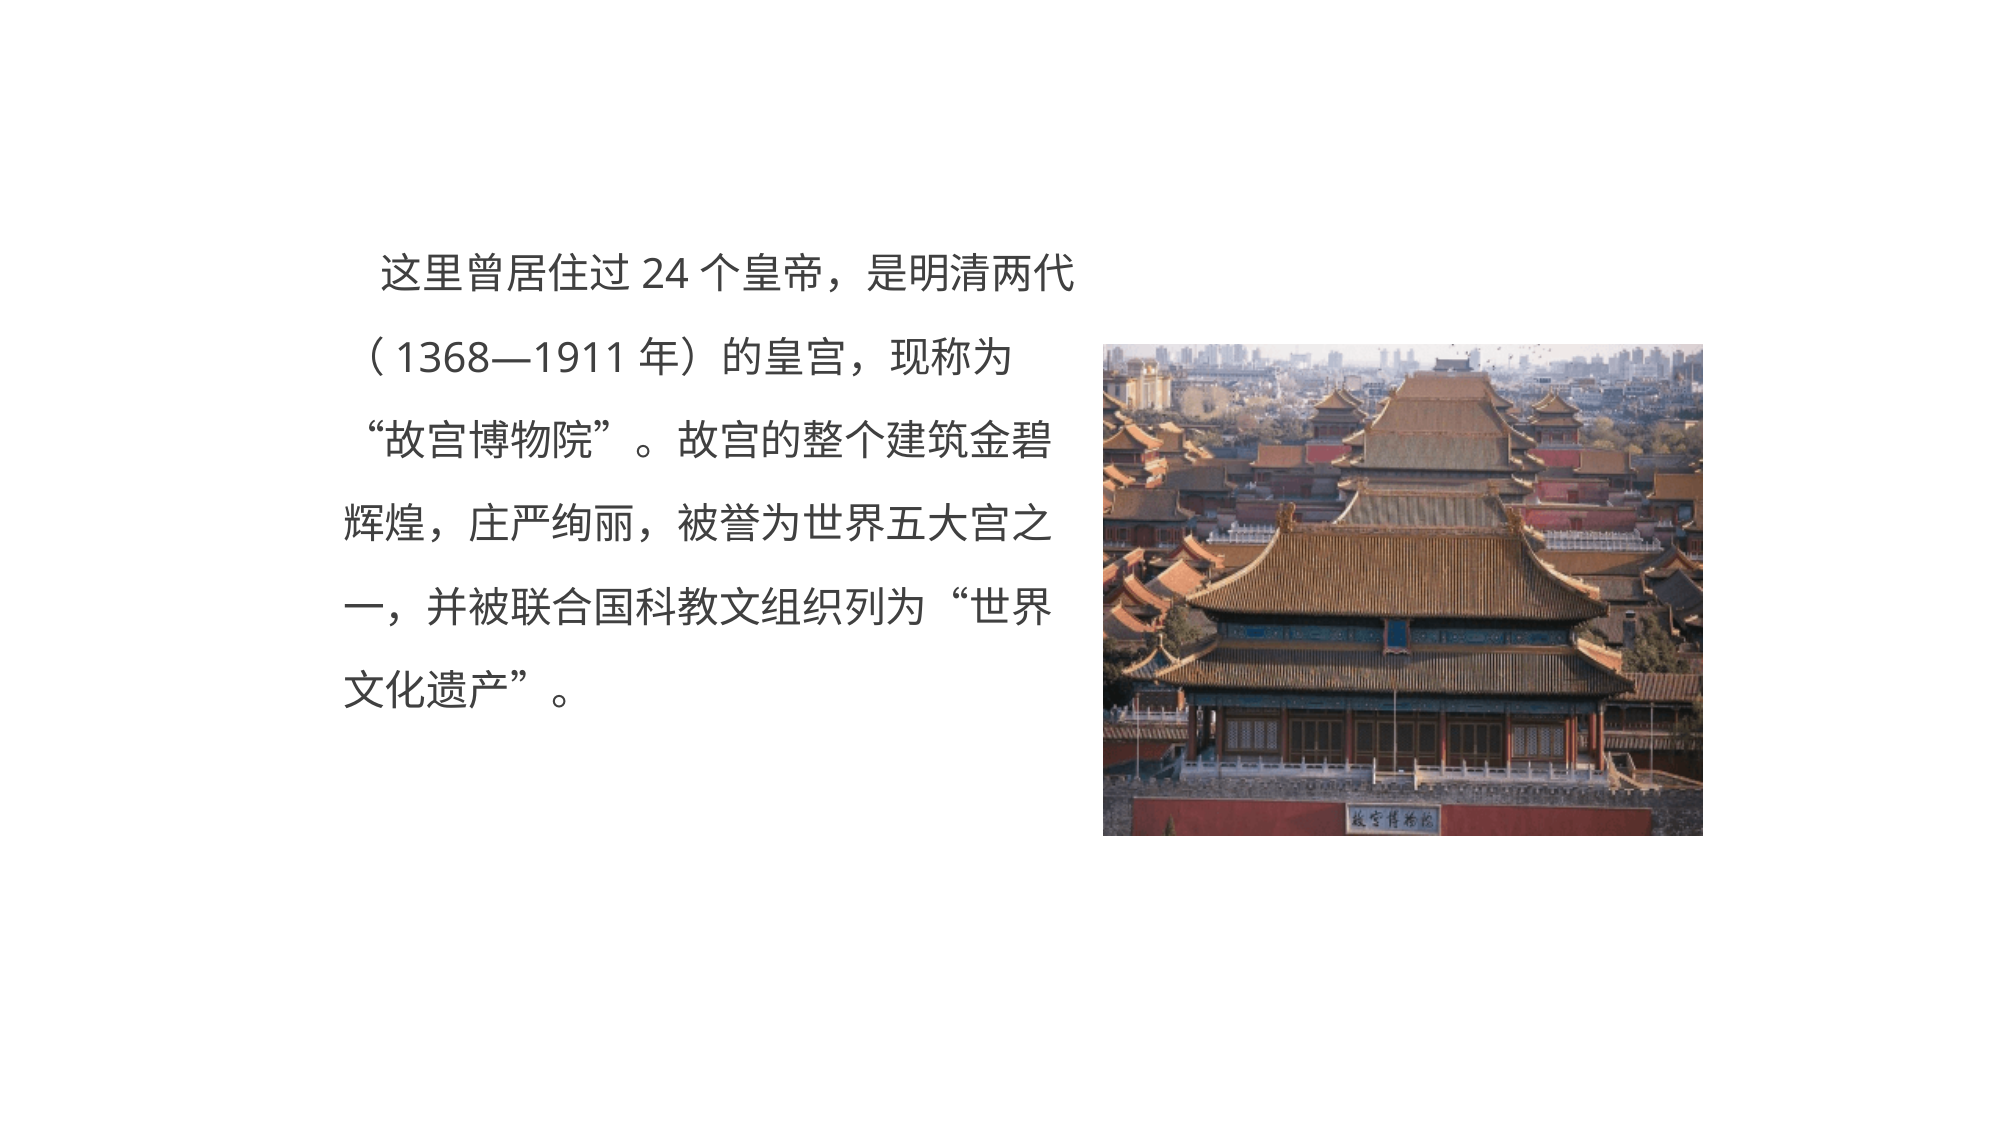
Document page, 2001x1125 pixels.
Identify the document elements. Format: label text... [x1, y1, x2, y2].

picture [1103, 344, 1703, 836]
list 这里曾居住过24个皇帝，是明清两代（1368—1911年）的皇宫，现称为“故宫博物院”。故宫的整个建筑金碧辉煌，庄严绚丽，被誉为世界五大宫之一，并被联合国科教文组织列为“世界文化遗产”。 [331, 208, 1104, 1067]
